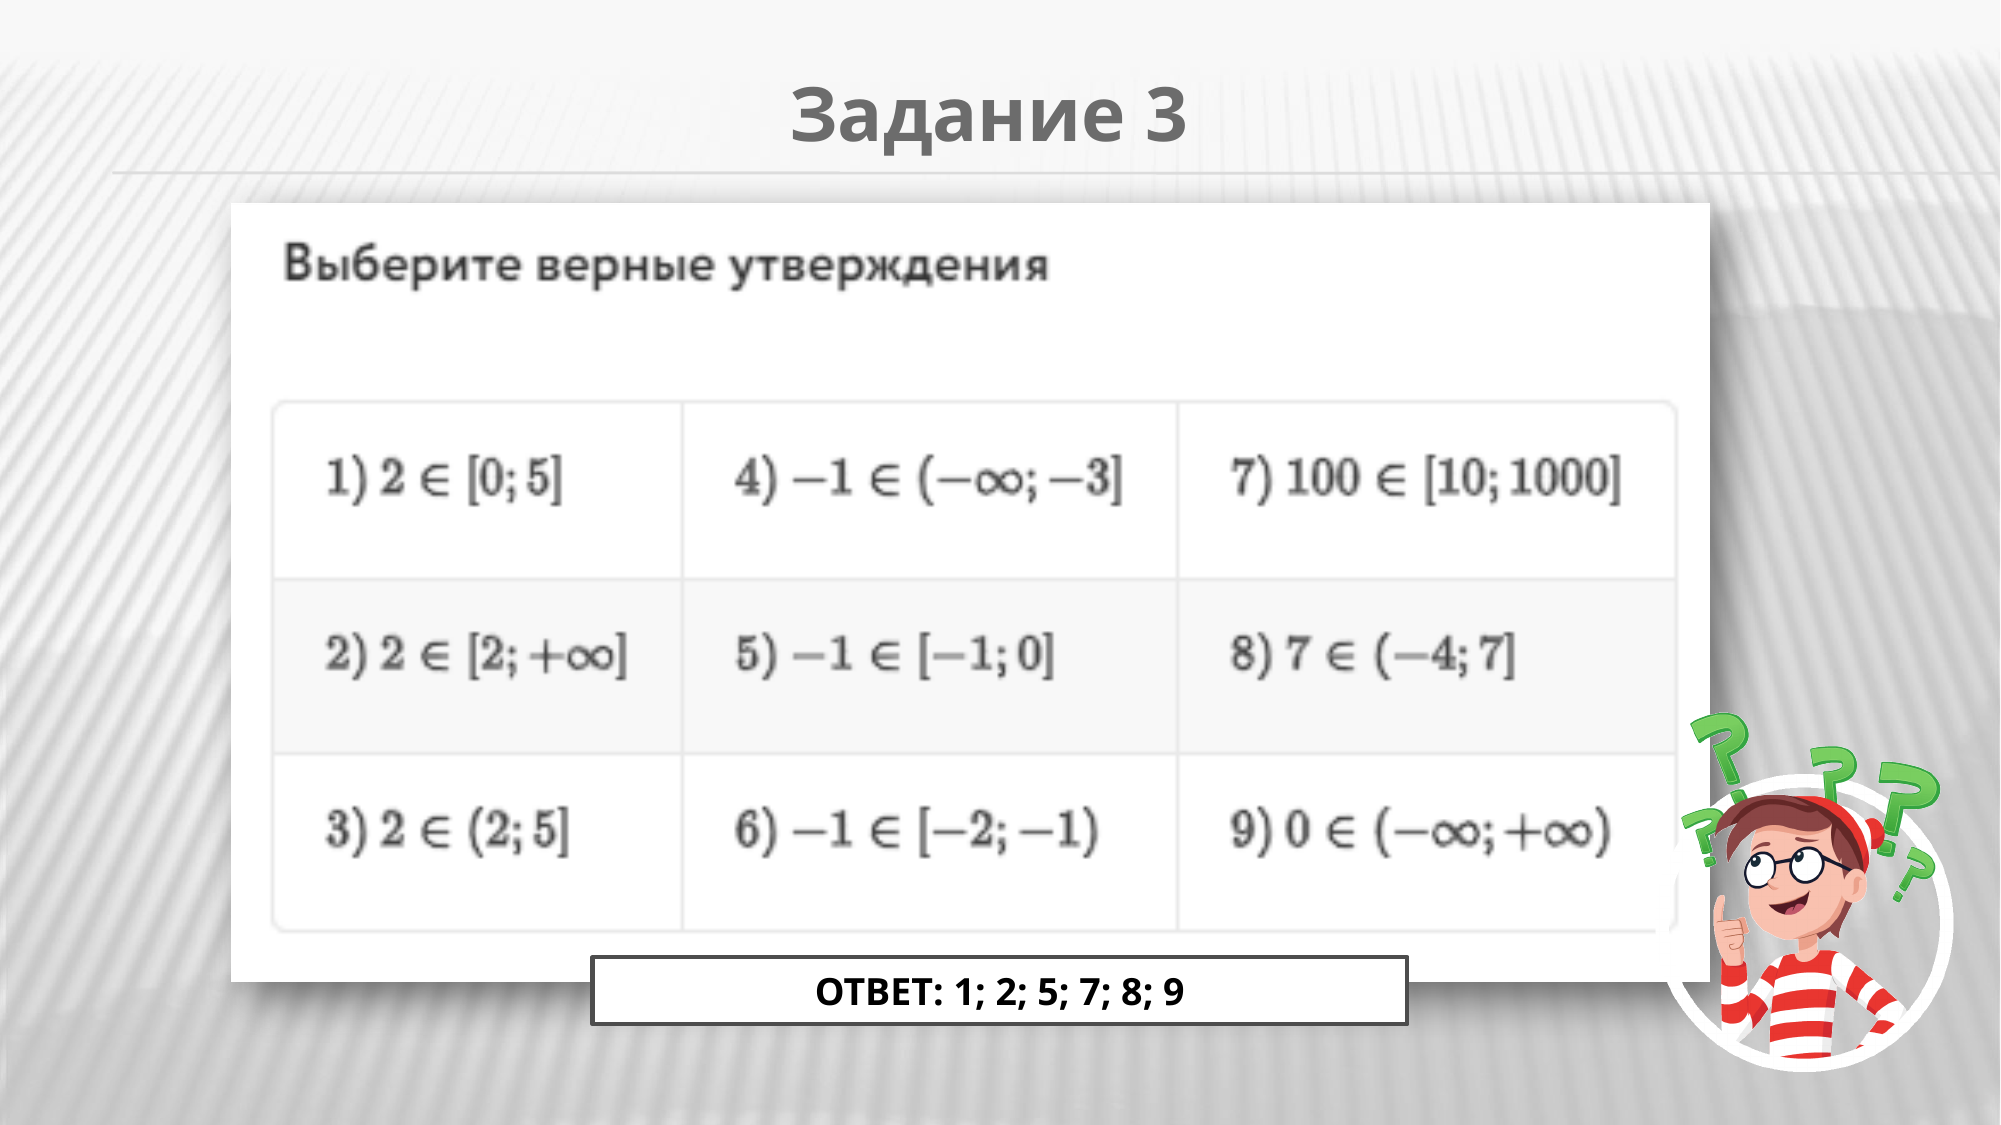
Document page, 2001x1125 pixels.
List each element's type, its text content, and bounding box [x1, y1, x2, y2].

text_box ОТВЕТ: 1; 2; 5; 7; 8; 9 [590, 1000, 1409, 1026]
picture [231, 202, 2000, 1125]
title Задание 3 [38, 42, 1939, 181]
